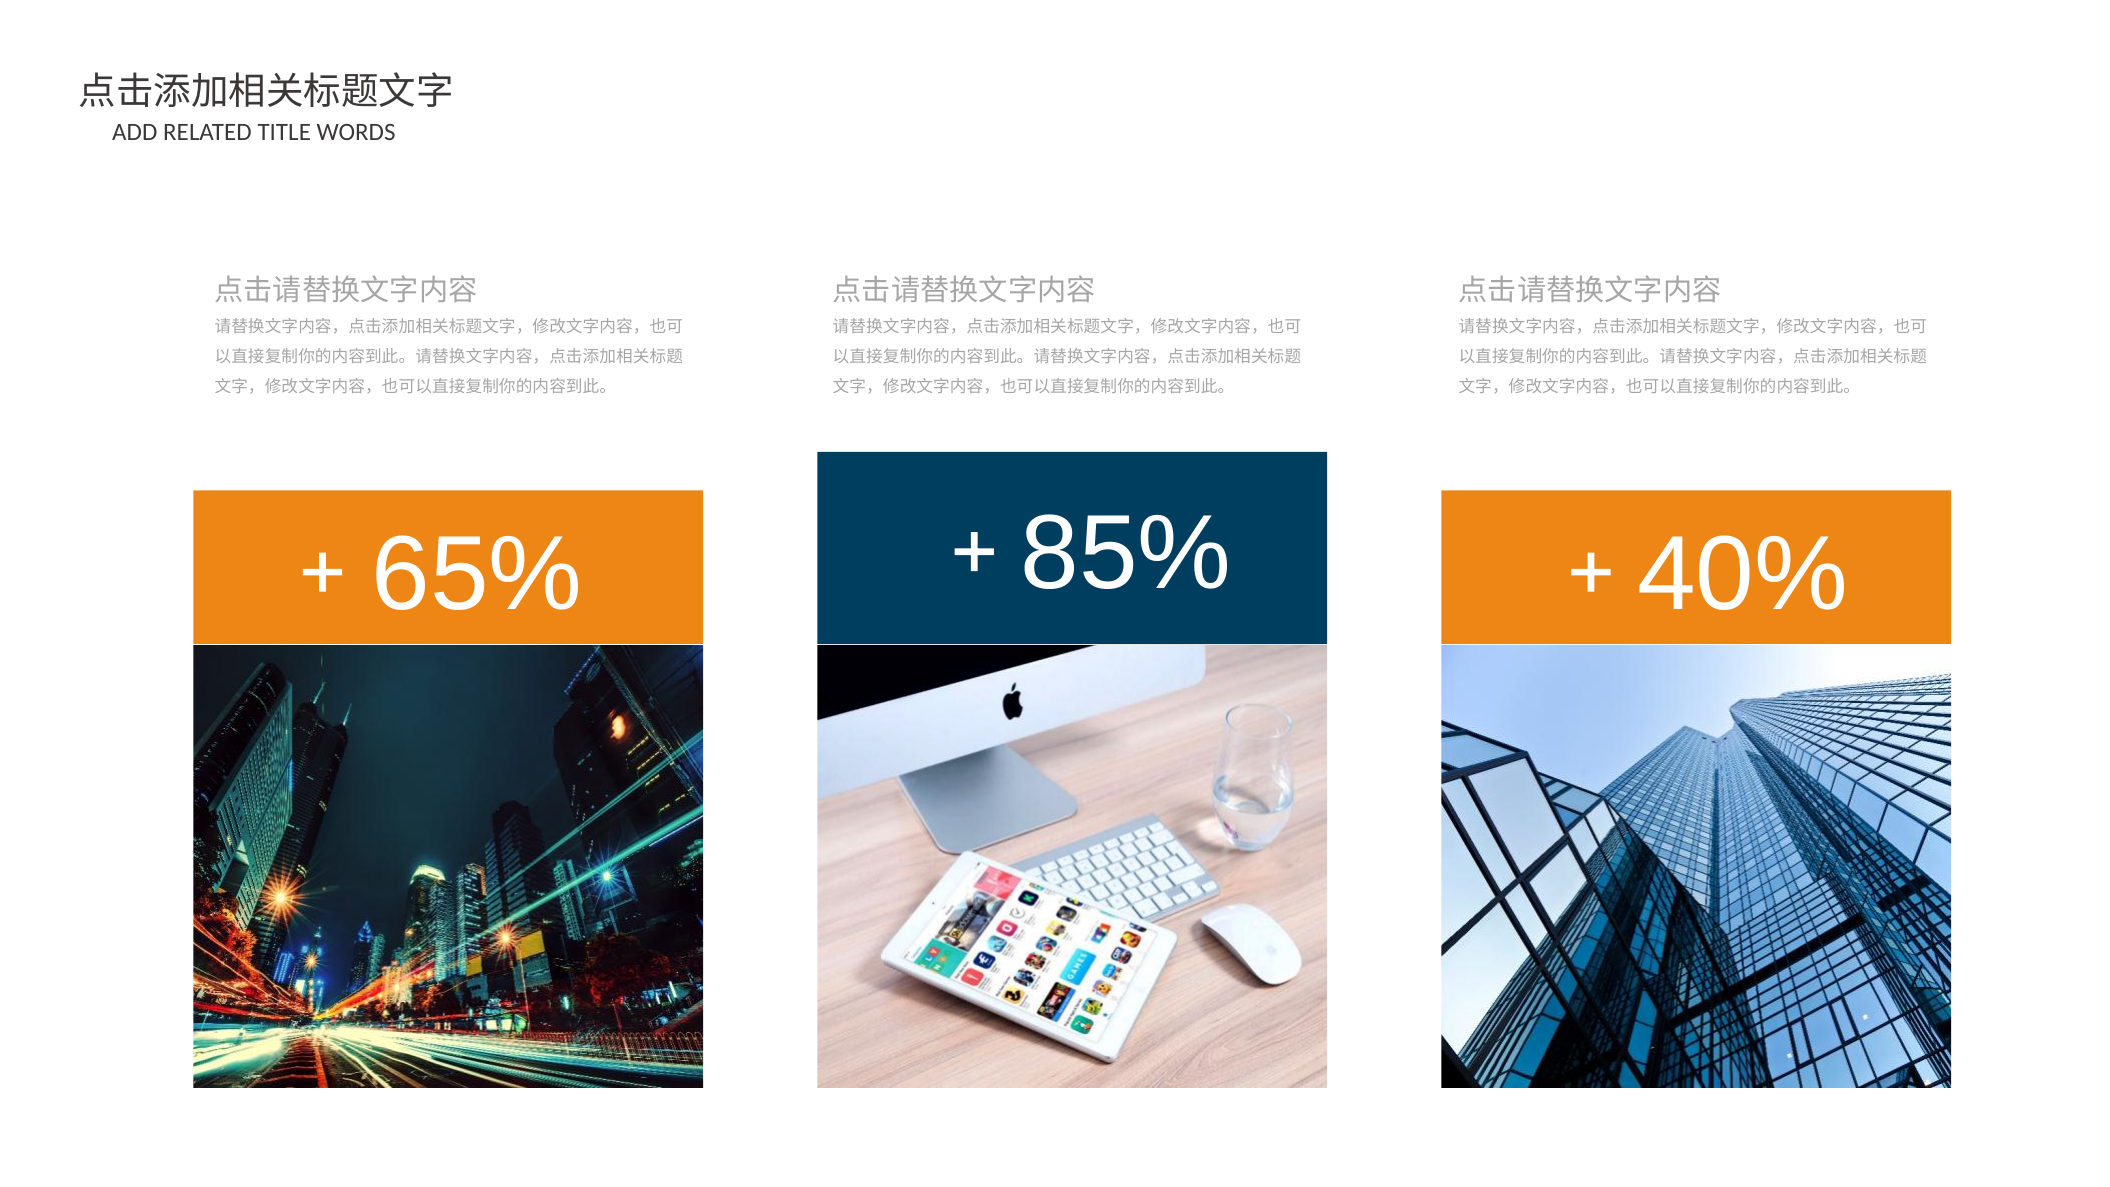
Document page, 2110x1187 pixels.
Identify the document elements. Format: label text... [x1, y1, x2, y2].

text_box 点击请替换文字内容 请替换文字内容，点击添加相关标题文字，修改文字内容，也可以直接复制你的内容到此。请替换文字内容，点击添加相关标题文字，修改文字内容，也可以直接复制你的内容到此。 [1443, 243, 1947, 406]
text_box 点击请替换文字内容 请替换文字内容，点击添加相关标题文字，修改文字内容，也可以直接复制你的内容到此。请替换文字内容，点击添加相关标题文字，修改文字内容，也可以直接复制你的内容到此。 [199, 243, 703, 406]
text_box ADD RELATED TITLE WORDS [96, 107, 413, 154]
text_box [1441, 490, 1952, 1088]
text_box 点击添加相关标题文字 [62, 59, 470, 121]
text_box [817, 451, 1328, 1088]
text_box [193, 490, 704, 1088]
text_box 点击请替换文字内容 请替换文字内容，点击添加相关标题文字，修改文字内容，也可以直接复制你的内容到此。请替换文字内容，点击添加相关标题文字，修改文字内容，也可以直接复制你的内容到此。 [817, 243, 1322, 406]
